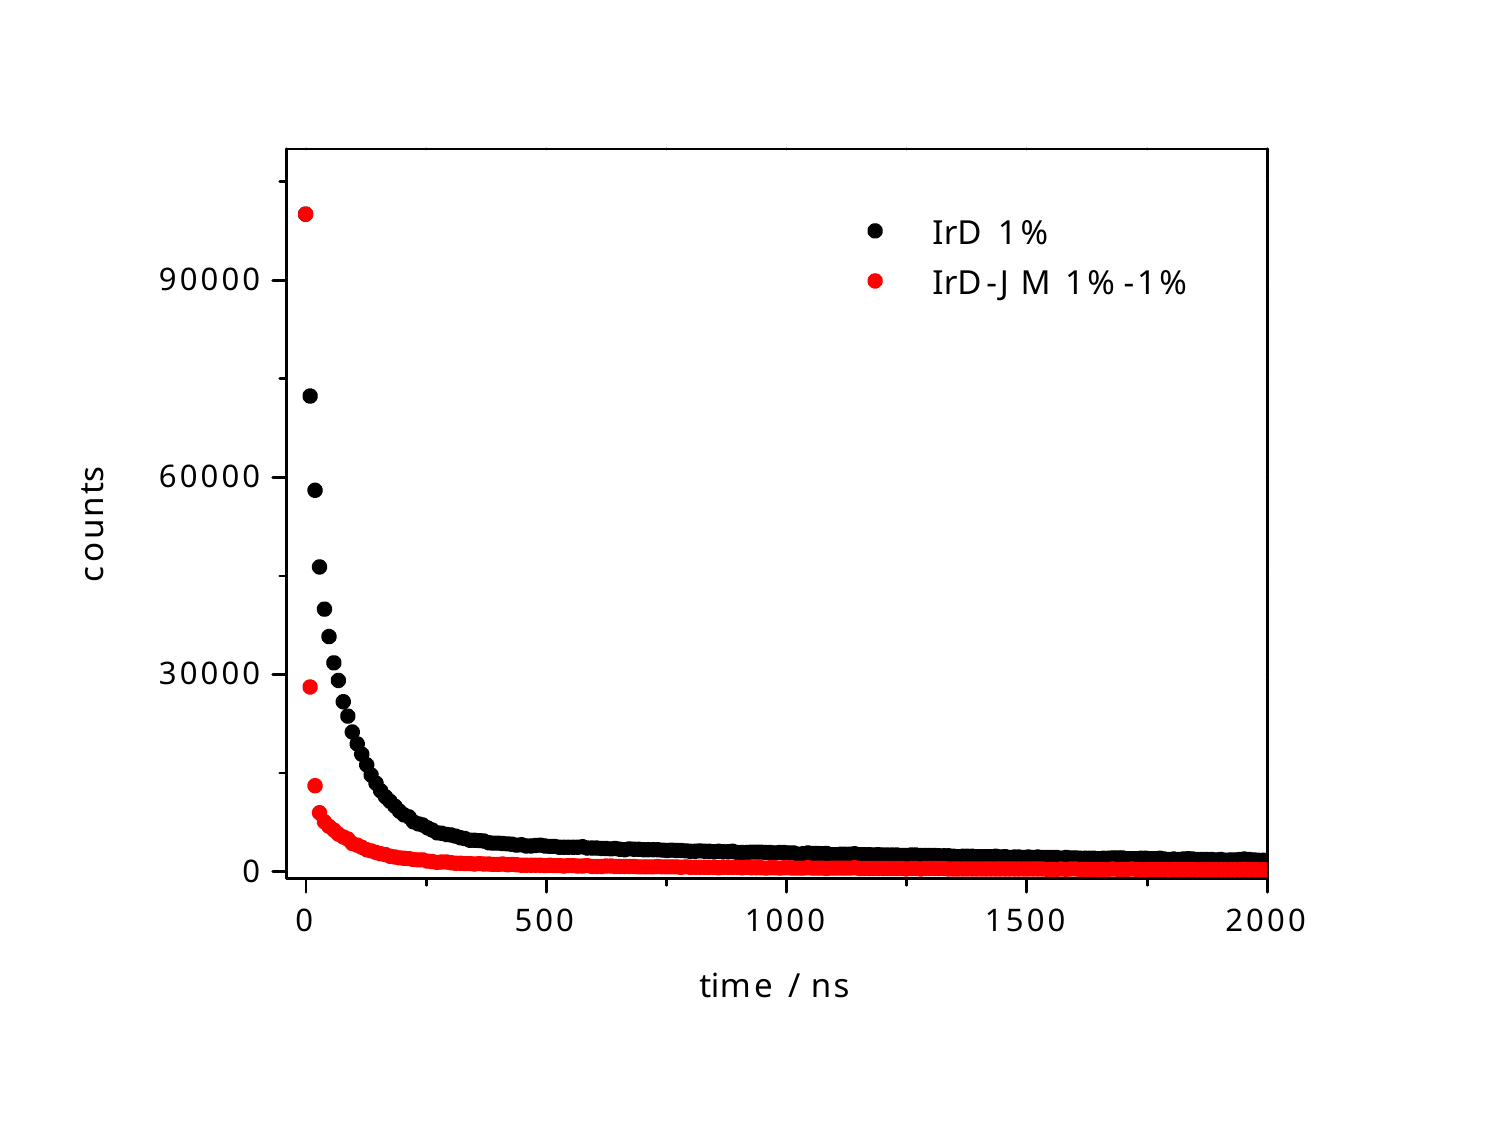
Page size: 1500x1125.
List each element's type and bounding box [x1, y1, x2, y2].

text_box [29, 30, 1468, 1047]
